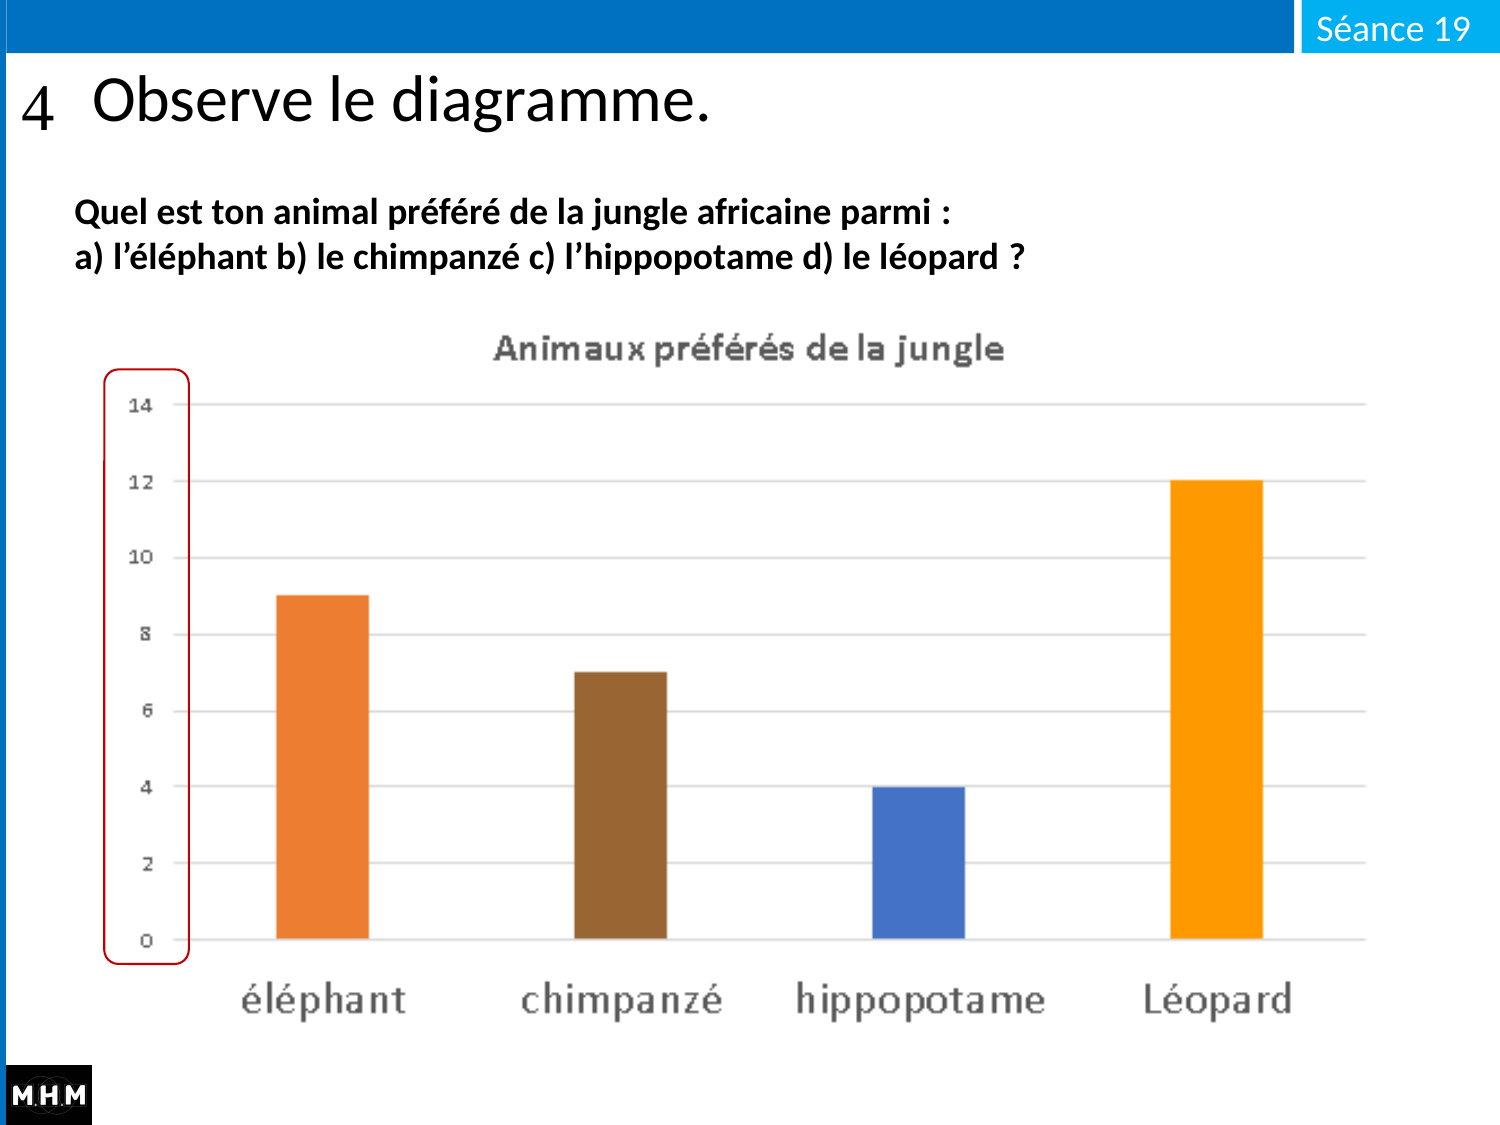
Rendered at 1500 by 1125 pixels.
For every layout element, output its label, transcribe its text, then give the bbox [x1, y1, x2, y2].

picture [128, 309, 1372, 1025]
text_box [103, 368, 128, 966]
picture [6, 1065, 92, 1125]
title Observe le diagramme. [77, 57, 1470, 144]
text_box Quel est ton animal préféré de la jungle africaine parmi : a) l’éléphant b) le chimpanzé c) l’hippopotame d) le léopard ? [59, 179, 1365, 285]
